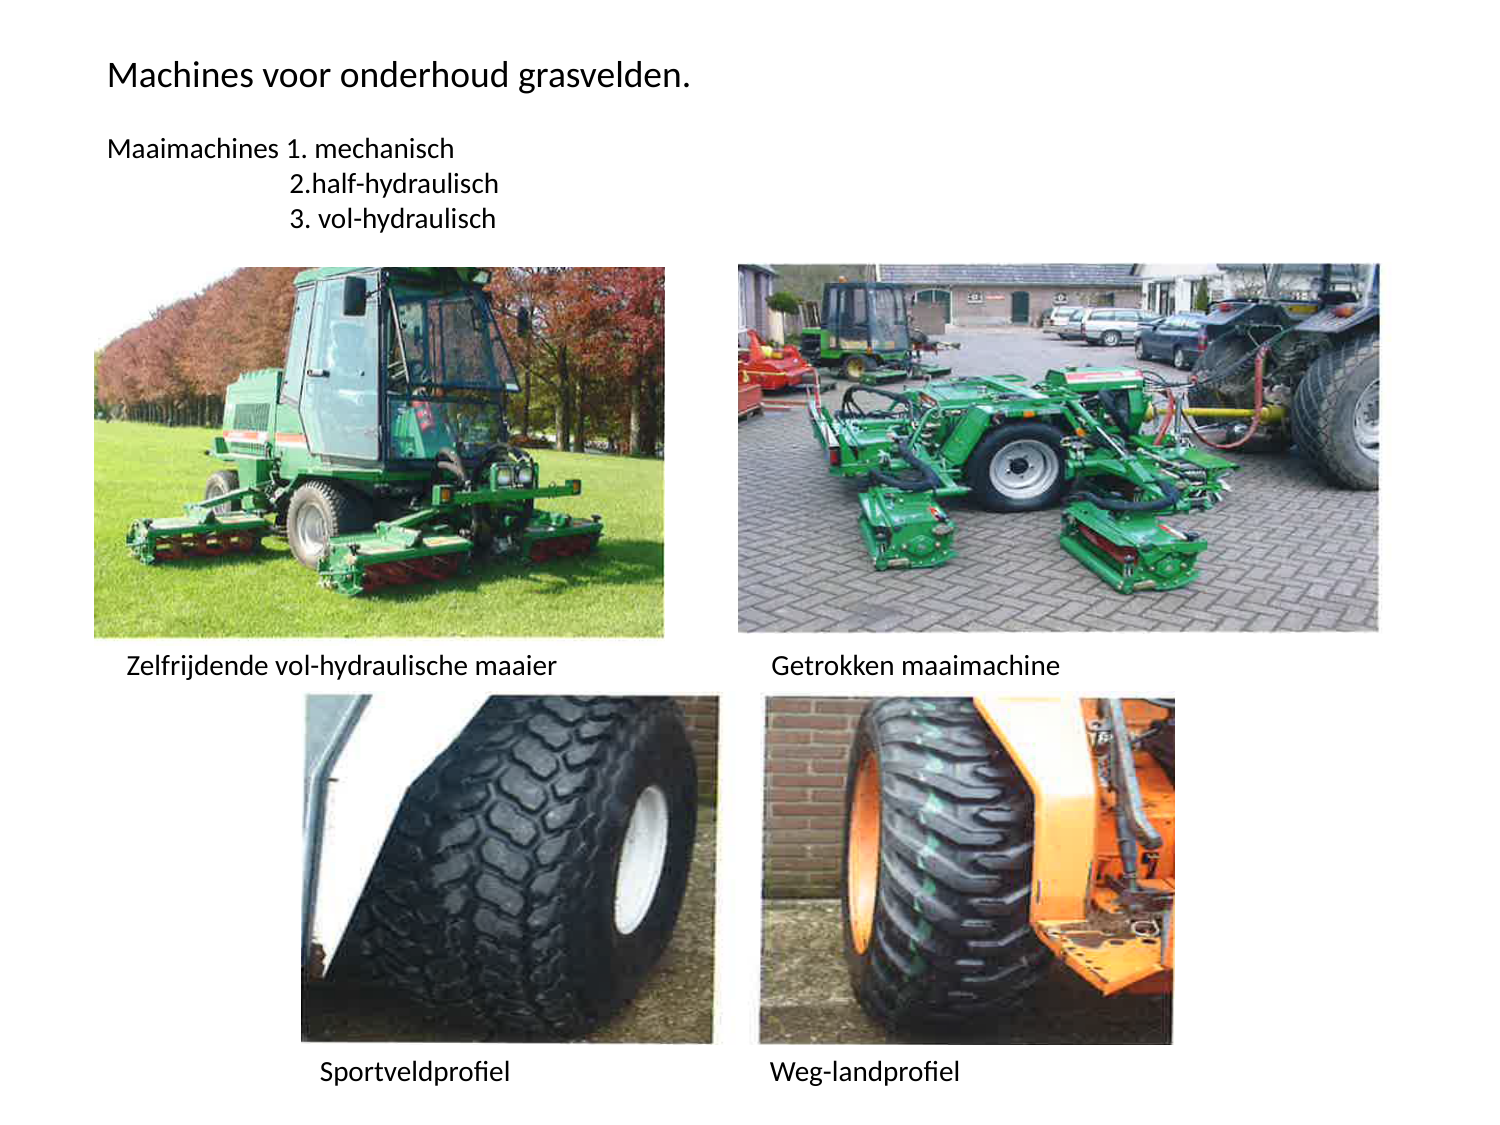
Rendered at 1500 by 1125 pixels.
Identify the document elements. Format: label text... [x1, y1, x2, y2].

text_box Sportveldprofiel Weg-landprofiel [305, 1053, 976, 1095]
picture [737, 262, 1403, 634]
picture [301, 688, 1176, 1045]
picture [94, 266, 666, 646]
text_box Machines voor onderhoud grasvelden. Maaimachines 1. mechanisch 2.half-hydraulisch 3. vol-hydraulisch [92, 42, 708, 243]
text_box Zelfrijdende vol-hydraulische maaier Getrokken maaimachine [111, 638, 1077, 689]
